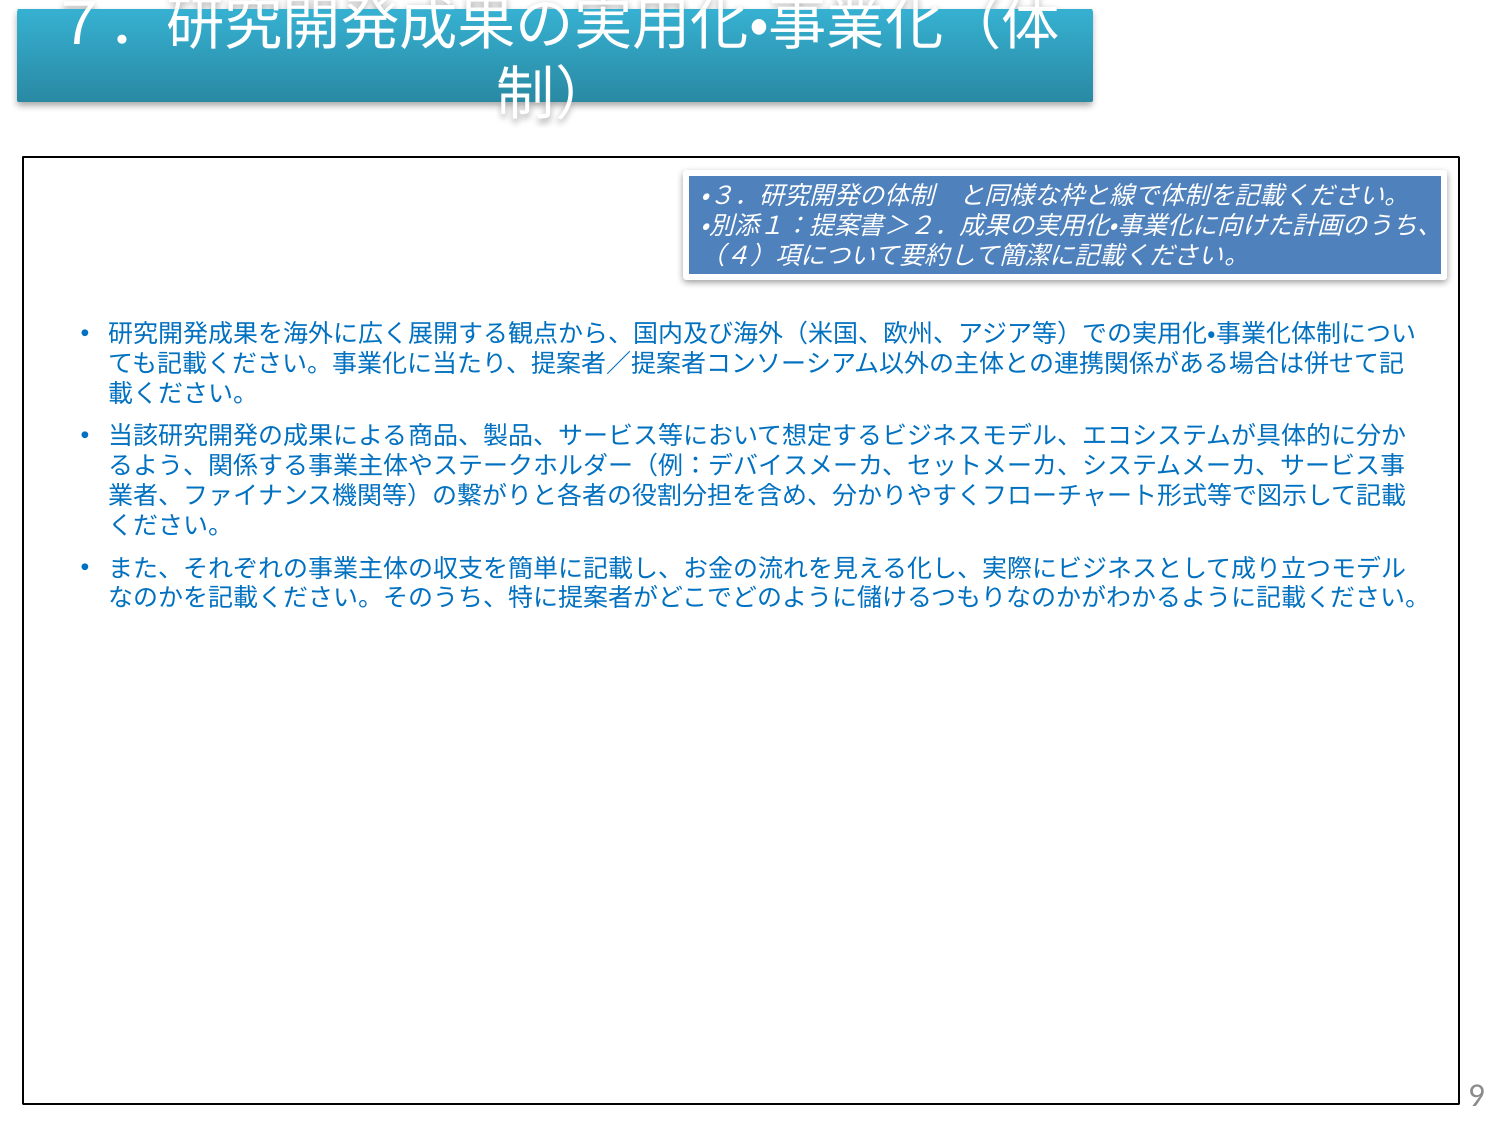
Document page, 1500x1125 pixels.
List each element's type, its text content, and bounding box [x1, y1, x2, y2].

text_box ・３．研究開発の体制 と同様な枠と線で体制を記載ください。 ・別添１：提案書＞２．成果の実用化・事業化に向けた計画のうち、（４）項について要約して簡潔に記載ください。 [683, 170, 1447, 280]
text_box 研究開発成果を海外に広く展開する観点から、国内及び海外（米国、欧州、アジア等）での実用化・事業化体制についても記載ください。事業化に当たり、提案者／提案者コンソーシアム以外の主体との連携関係がある場合は併せて記載ください。 当該研究開発の成果による商品、製品、サービス等において想定するビジネスモデル、エコシステムが具体的に分かるよう、関係する事業主体やステークホルダー（例：デバイスメーカ、セットメーカ、システムメーカ、サービス事業者、ファイナンス機関等）の繋がりと各者の役割分担を含め、分かりやすくフローチャート形式等で図示して記載ください。 また、それぞれの事業主体の収支を簡単に記載し、お金の流れを見える化し、実際にビジネスとして成り立つモデルなのかを記載ください。そのうち、特に提案者がどこでどのように儲けるつもりなのかがわかるように記載ください。 [35, 310, 1436, 620]
text_box ７．研究開発成果の実用化・事業化（体制） [17, 9, 1093, 102]
text_box [21, 155, 1461, 1106]
slide_number 9 [1149, 1063, 1500, 1124]
